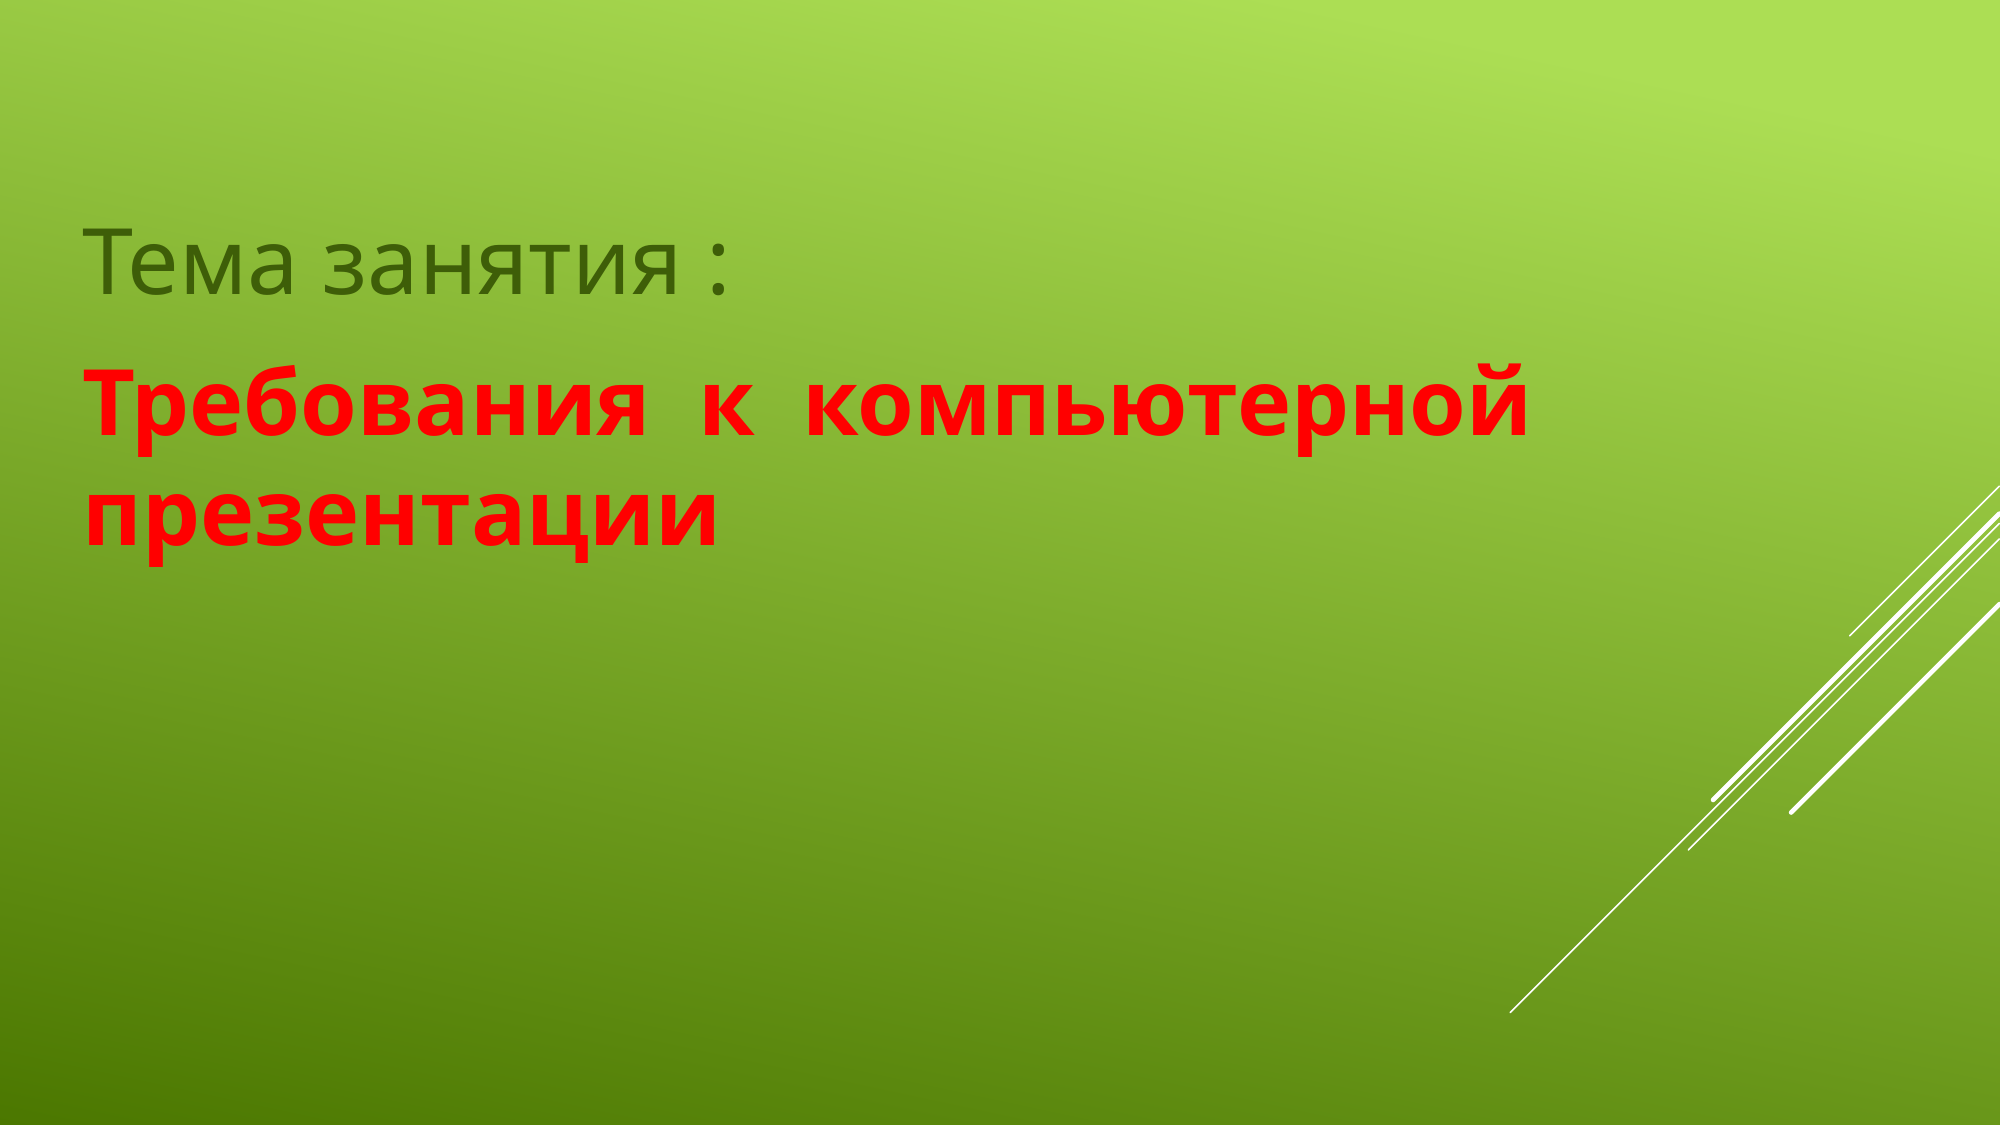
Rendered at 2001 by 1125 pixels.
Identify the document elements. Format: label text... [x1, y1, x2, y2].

list Тема занятия : Требования к компьютерной презентации [67, 195, 1851, 1009]
